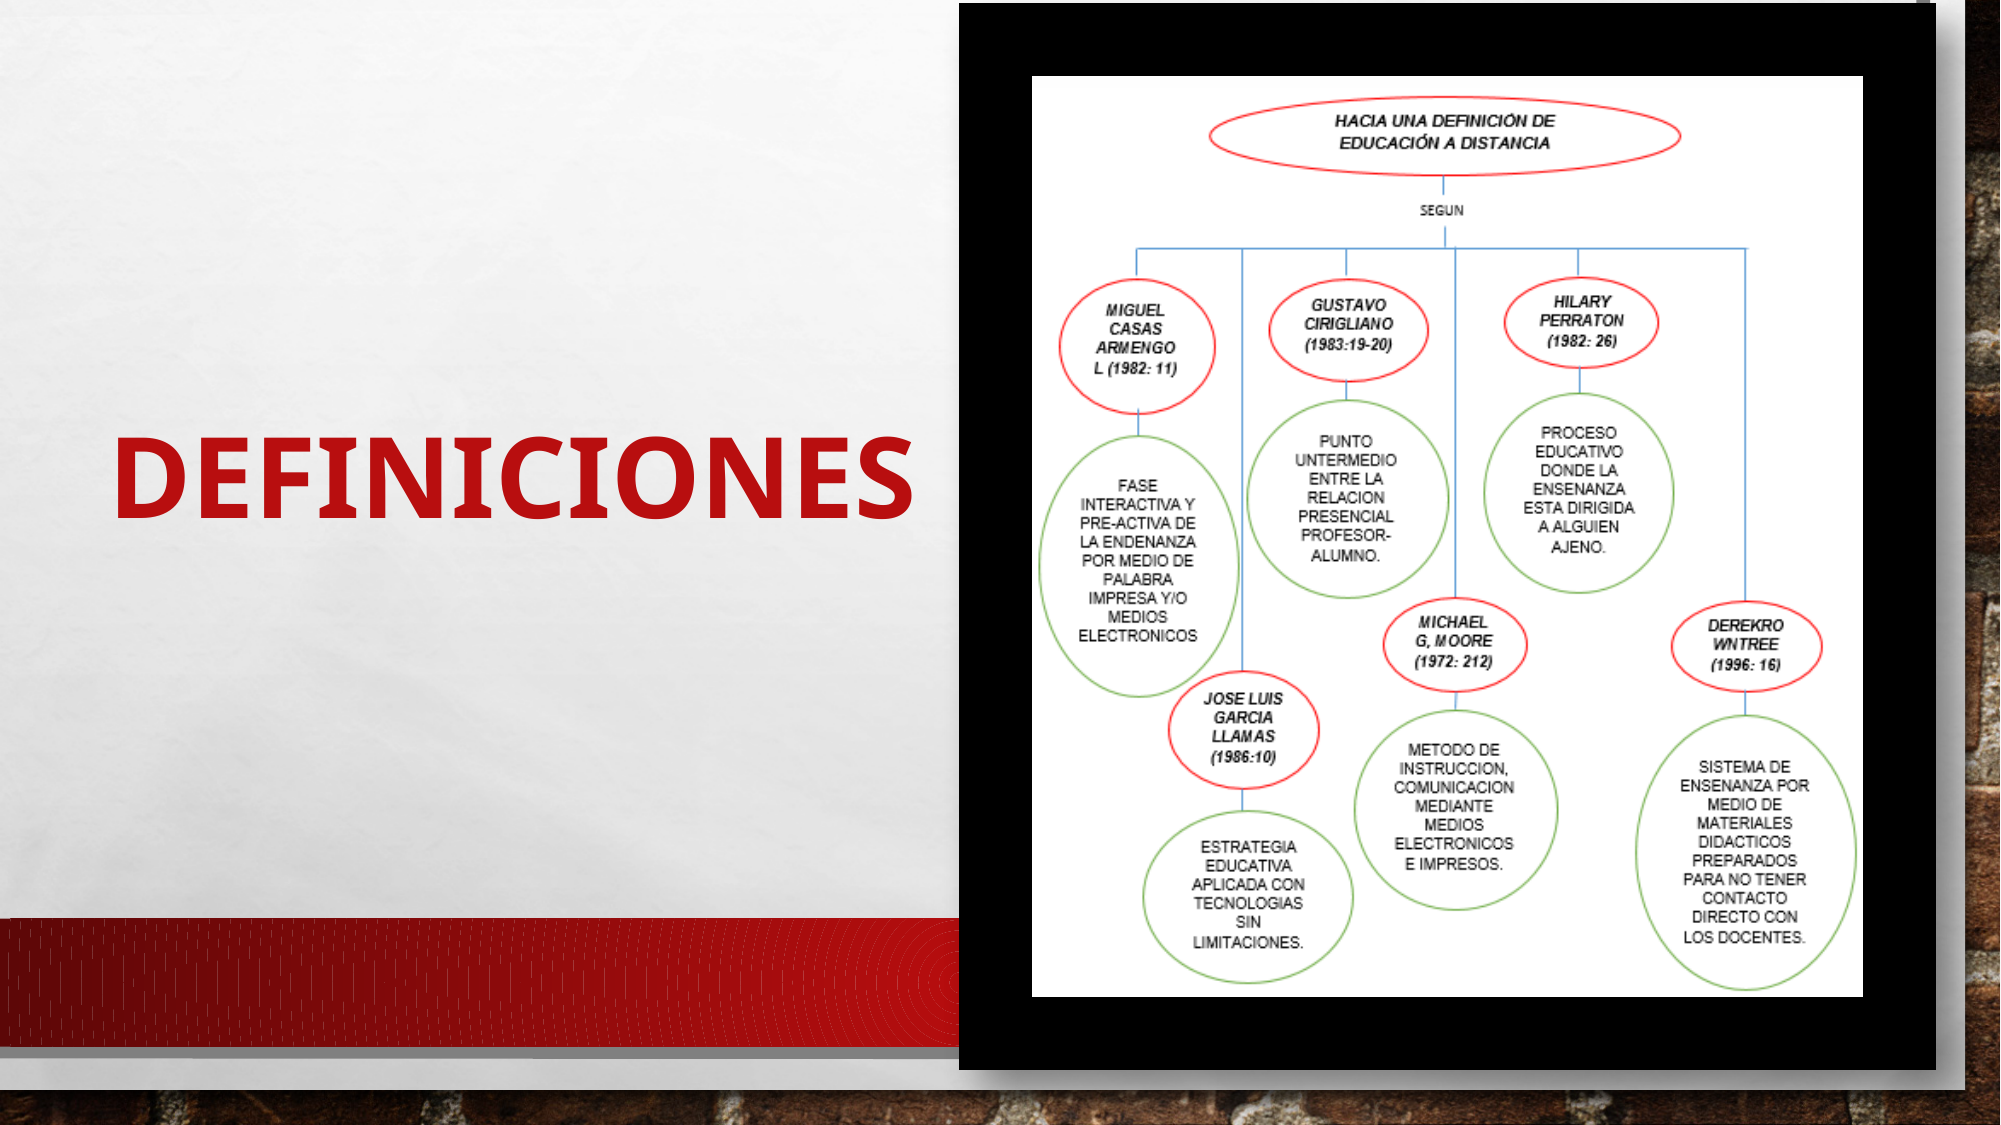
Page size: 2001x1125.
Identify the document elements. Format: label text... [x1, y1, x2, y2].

picture [0, 0, 2000, 1125]
title DEFINICIONES [93, 387, 1032, 577]
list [1032, 75, 1864, 998]
